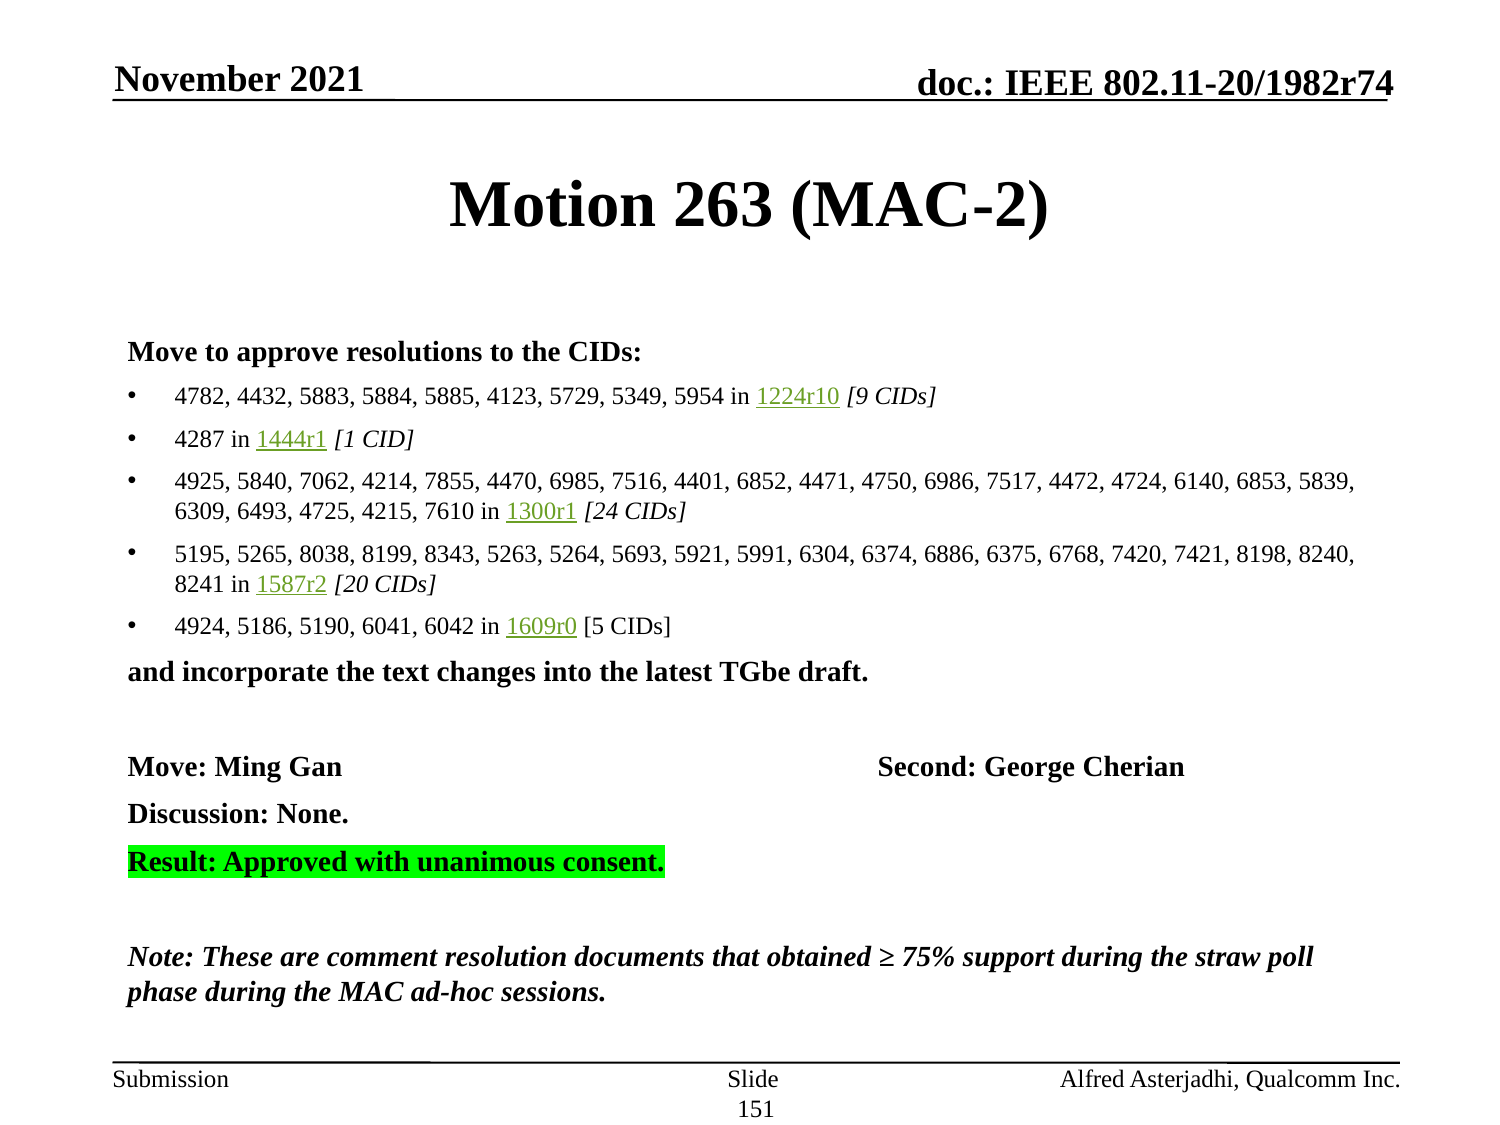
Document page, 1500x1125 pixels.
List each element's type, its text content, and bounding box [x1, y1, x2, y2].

list Move to approve resolutions to the CIDs: 4782, 4432, 5883, 5884, 5885, 4123, 5729, 5349, 5954 in 1224r10 [9 CIDs] 4287 in 1444r1 [1 CID] 4925, 5840, 7062, 4214, 7855, 4470, 6985, 7516, 4401, 6852, 4471, 4750, 6986, 7517, 4472, 4724, 6140, 6853, 5839, 6309, 6493, 4725, 4215, 7610 in 1300r1 [24 CIDs] 5195, 5265, 8038, 8199, 8343, 5263, 5264, 5693, 5921, 5991, 6304, 6374, 6886, 6375, 6768, 7420, 7421, 8198, 8240, 8241 in 1587r2 [20 CIDs] 4924, 5186, 5190, 6041, 6042 in 1609r0 [5 CIDs] and incorporate the text changes into the latest TGbe draft. Move: Ming Gan Second: George Cherian Discussion: None. Result: Approved with unanimous consent. Note: These are comment resolution documents that obtained ≥ 75% support during the straw poll phase during the MAC ad-hoc sessions. [112, 324, 1388, 1063]
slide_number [114, 54, 423, 100]
title Motion 263 (MAC-2) [112, 112, 1388, 288]
slide_number Slide 151 [712, 1061, 800, 1123]
footer Alfred Asterjadhi, Qualcomm Inc. [878, 1061, 1402, 1093]
